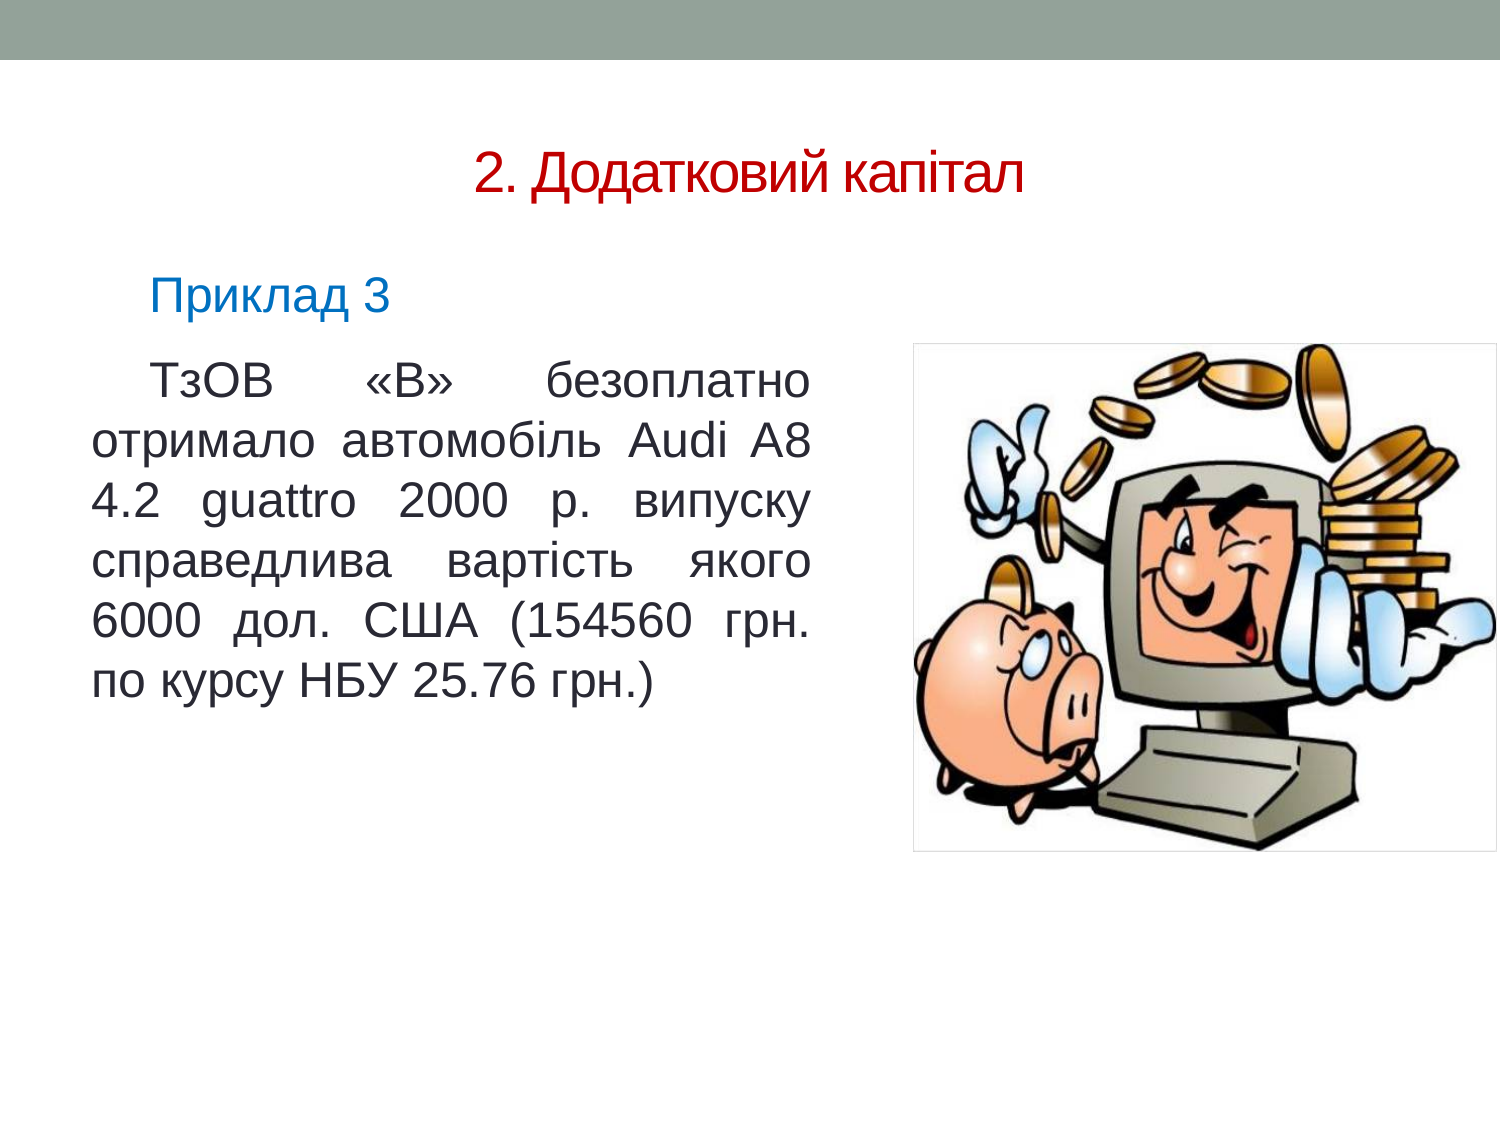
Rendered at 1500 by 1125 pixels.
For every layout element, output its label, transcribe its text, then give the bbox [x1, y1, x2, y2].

picture [913, 343, 1498, 853]
text_box Приклад 3 ТзОВ «В» безоплатно отримало автомобіль Audi A8 4.2 guattro 2000 р. випуску справедлива вартість якого 6000 дол. США (154560 грн. по курсу НБУ 25.76 грн.) [76, 255, 827, 716]
title 2. Додатковий капітал [75, 87, 1425, 250]
